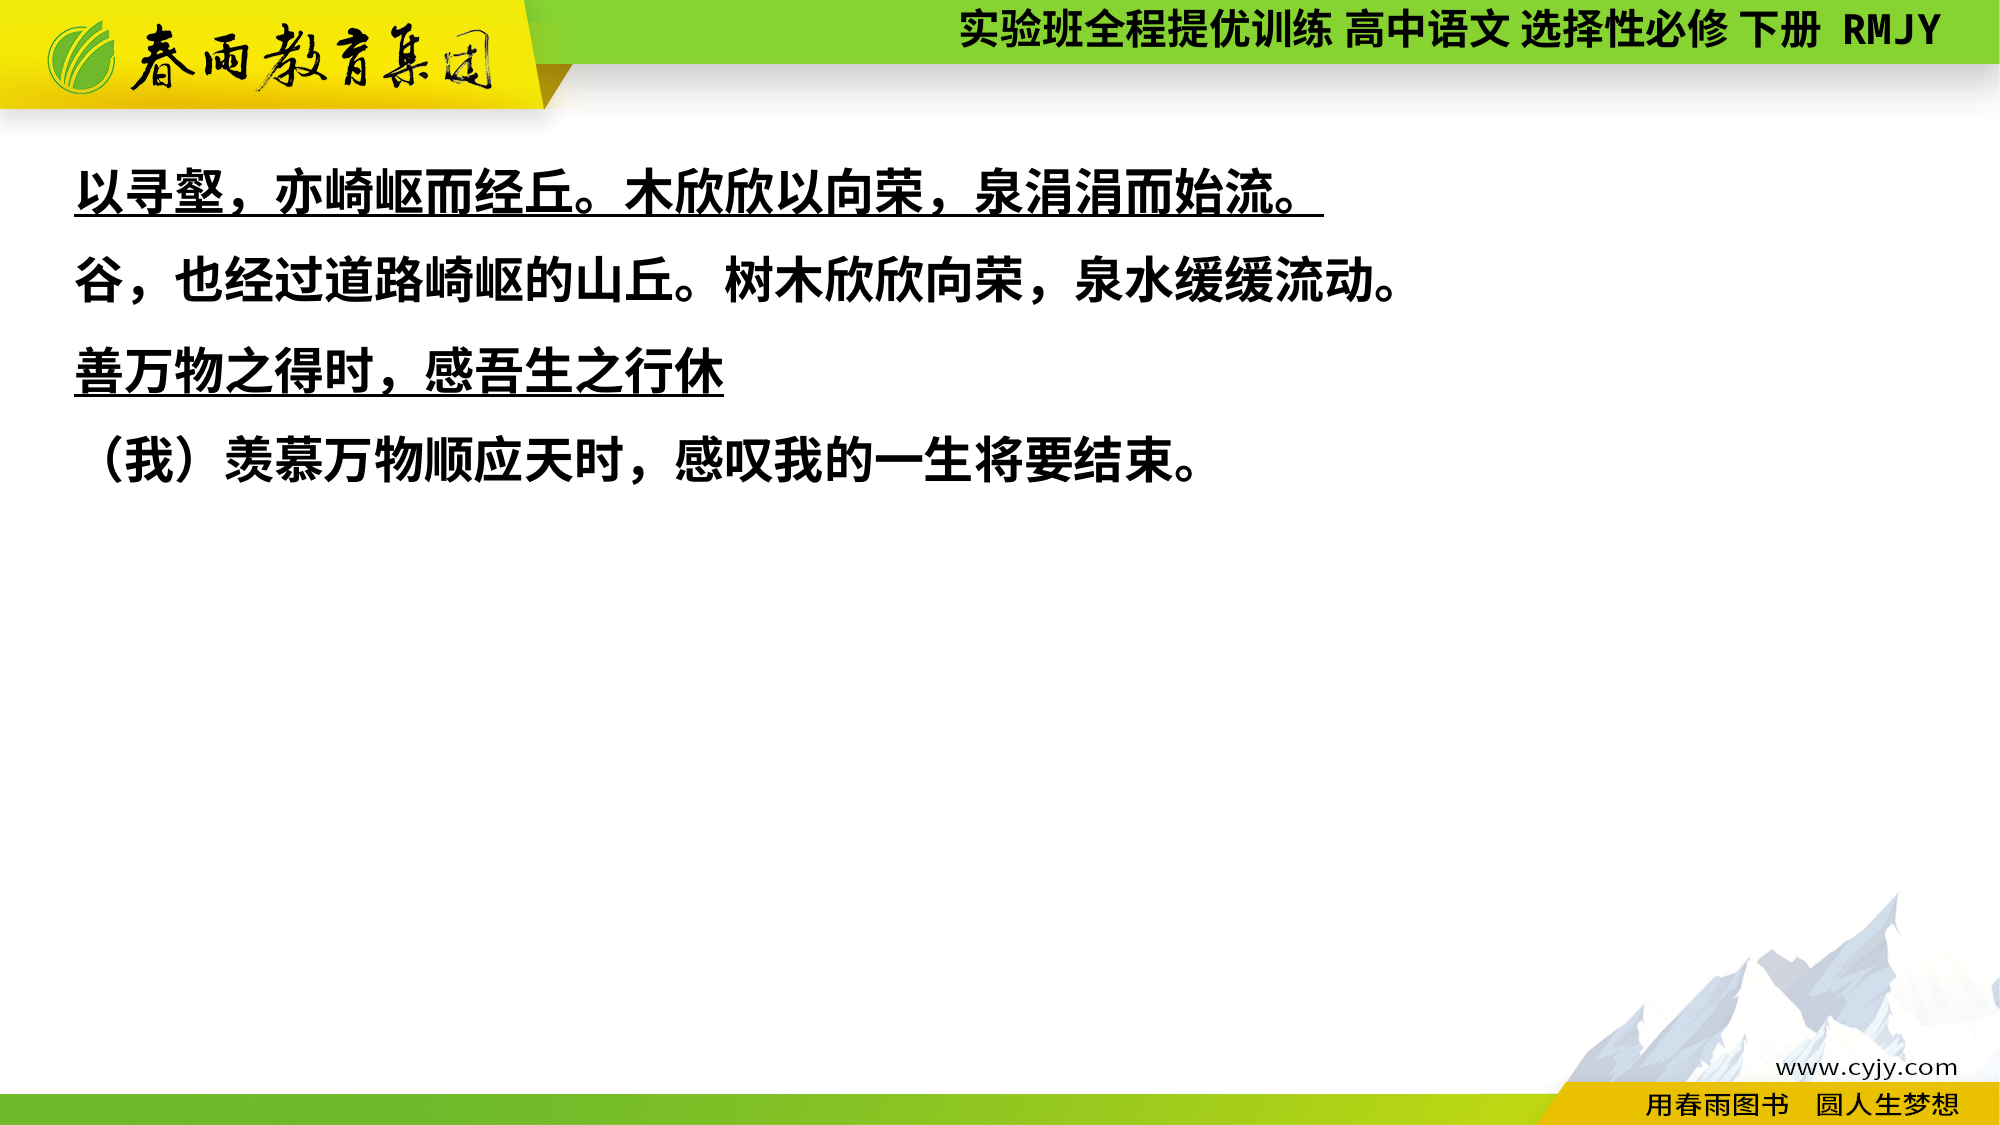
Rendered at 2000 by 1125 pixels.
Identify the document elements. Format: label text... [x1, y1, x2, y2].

picture [0, 0, 2000, 1125]
text_box 谷，也经过道路崎岖的山丘。树木欣欣向荣，泉水缓缓流动。 （我）羡慕万物顺应天时，感叹我的一生将要结束。 [59, 211, 1944, 497]
